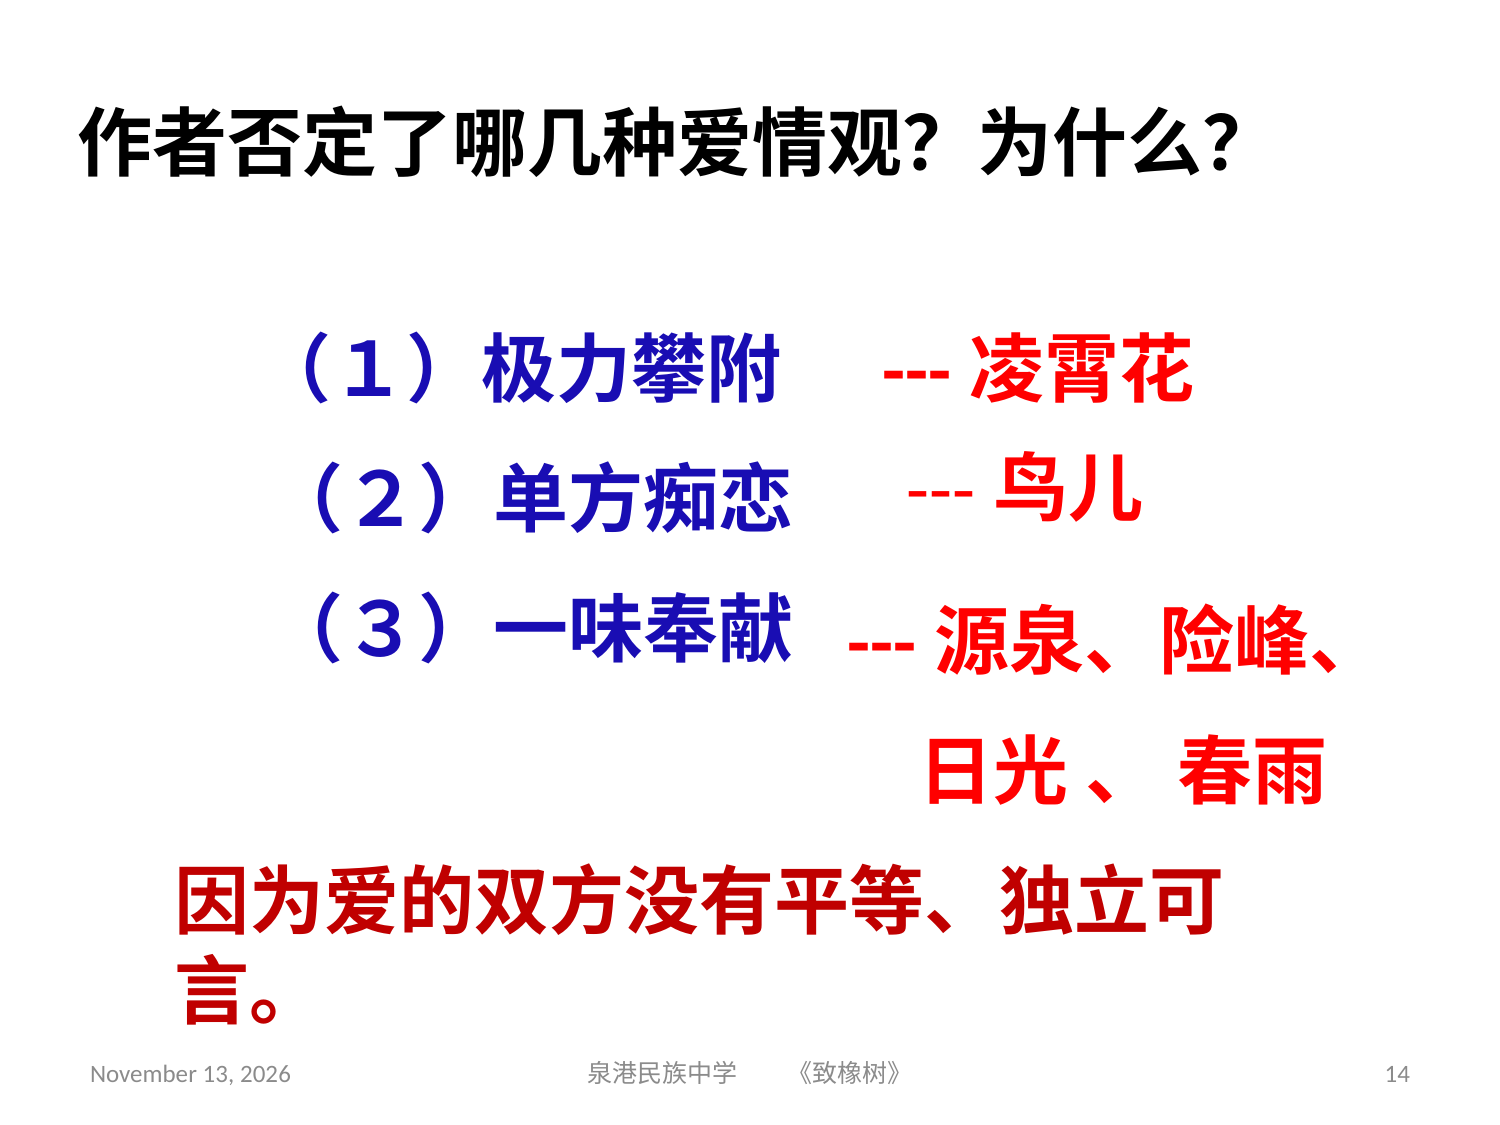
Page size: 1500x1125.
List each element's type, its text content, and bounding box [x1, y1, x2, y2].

text_box 日光 、 春雨 [903, 716, 1353, 821]
text_box ---鸟儿 [891, 432, 1223, 538]
footer 泉港民族中学 《致橡树》 [512, 1042, 988, 1103]
text_box （１）极力攀附 [242, 314, 868, 419]
text_box 作者否定了哪几种爱情观？为什么？ [62, 87, 1375, 320]
text_box 因为爱的双方没有平等、独立可言。 [159, 846, 1360, 1041]
text_box ---凌霄花 [868, 314, 1353, 547]
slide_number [75, 1042, 425, 1103]
text_box （２）单方痴恋 [218, 444, 1034, 639]
text_box ---源泉、险峰、 [832, 586, 1436, 691]
slide_number 14 [1074, 1042, 1425, 1103]
text_box （３）一味奉献 [253, 574, 1365, 807]
